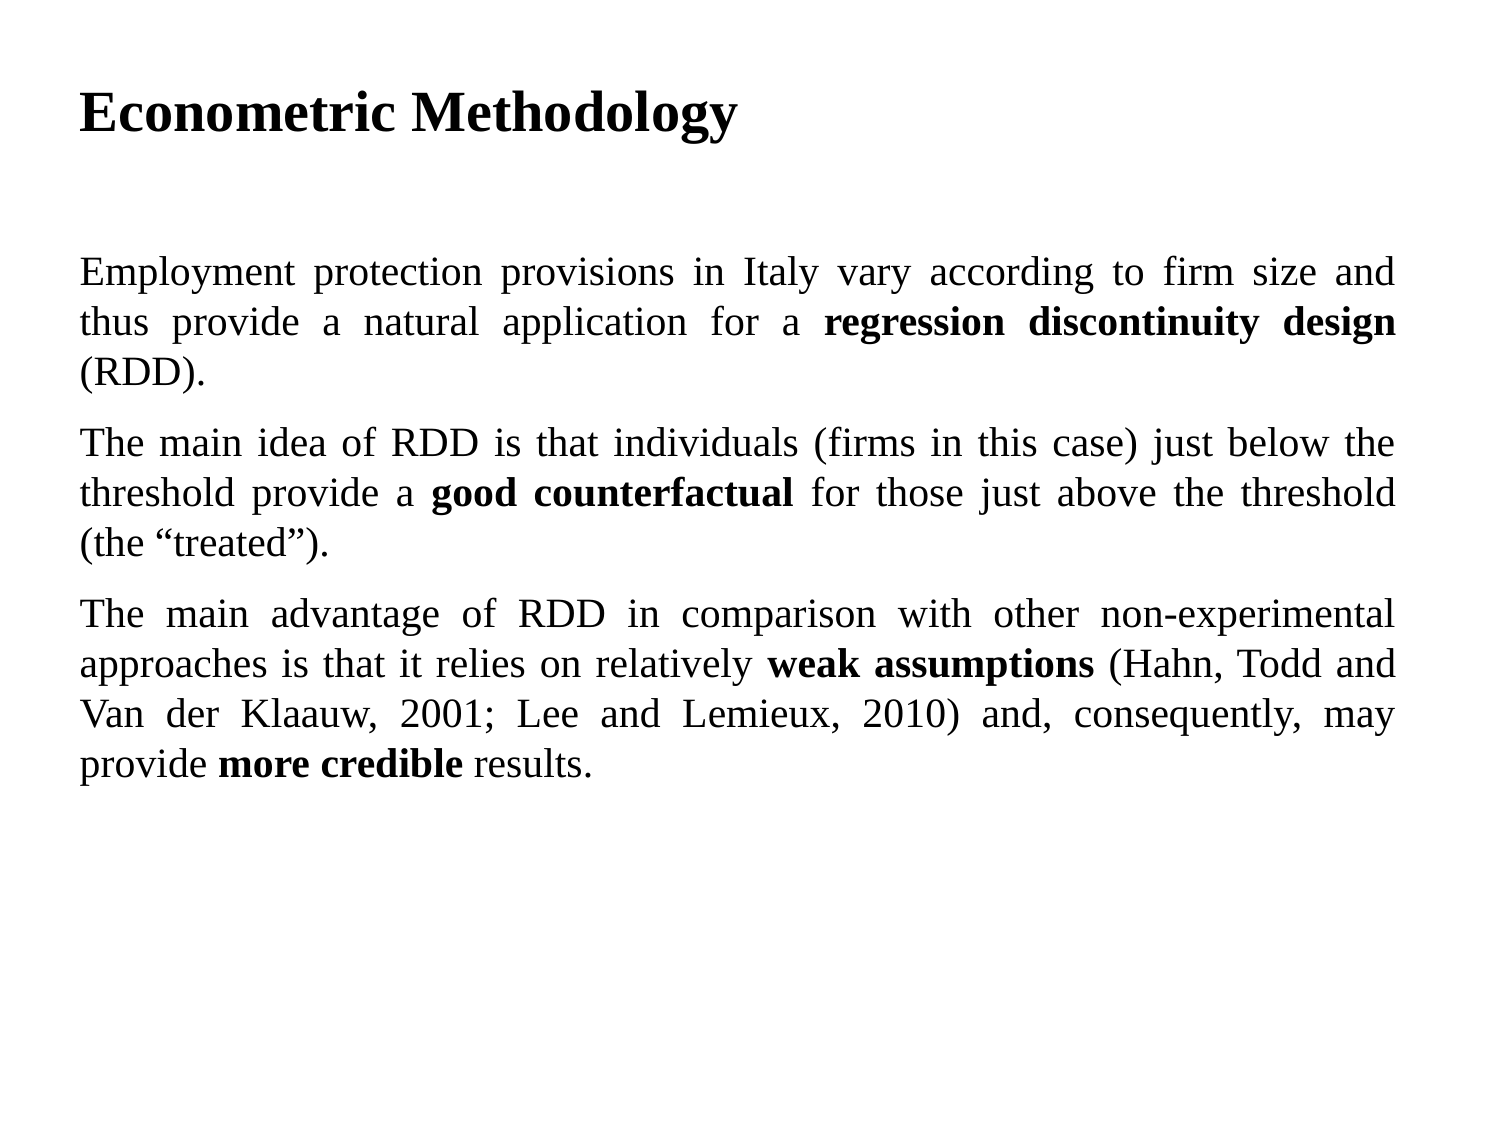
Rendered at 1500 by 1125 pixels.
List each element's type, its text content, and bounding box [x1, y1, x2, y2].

title Econometric Methodology [64, 66, 1341, 150]
text_box Employment protection provisions in Italy vary according to firm size and thus provide a natural application for a regression discontinuity design (RDD). The main idea of RDD is that individuals (firms in this case) just below the threshold provide a good counterfactual for those just above the threshold (the “treated”). The main advantage of RDD in comparison with other non-experimental approaches is that it relies on relatively weak assumptions (Hahn, Todd and Van der Klaauw, 2001; Lee and Lemieux, 2010) and, consequently, may provide more credible results. [64, 236, 1412, 793]
